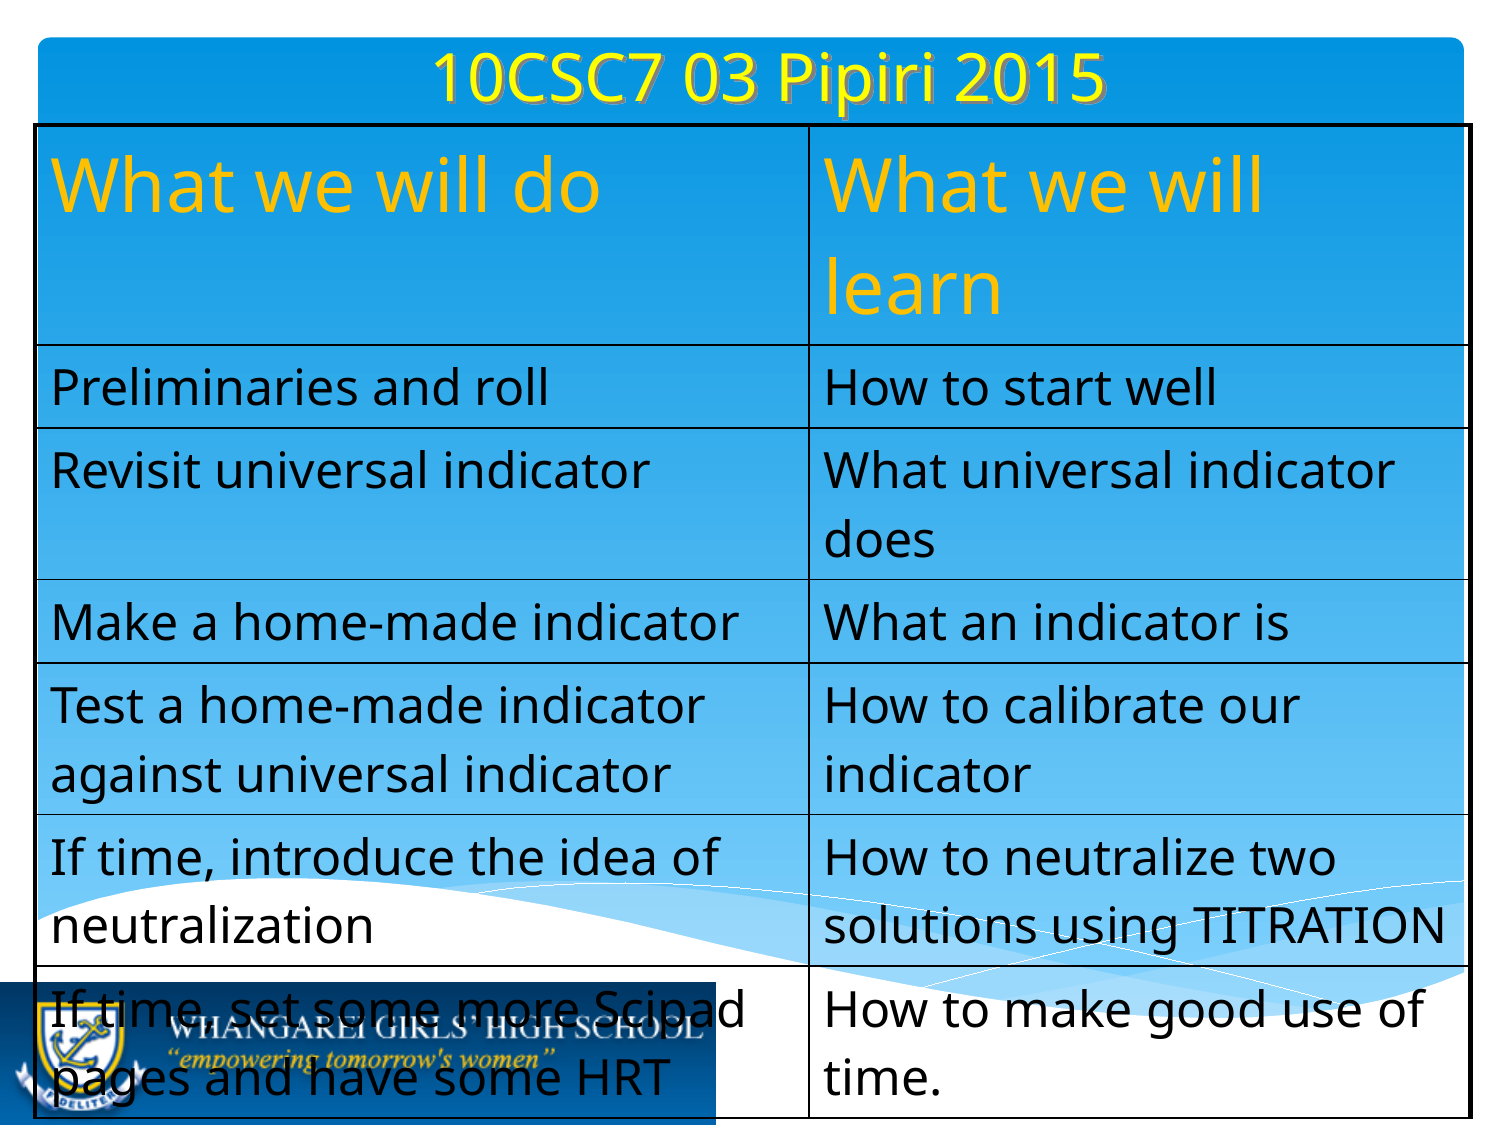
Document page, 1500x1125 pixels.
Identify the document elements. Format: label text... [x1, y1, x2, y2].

table_header What we will learn [810, 127, 1468, 344]
table_cell How to calibrate our indicator [810, 664, 1468, 814]
text_box 10CSC7 03 Pipiri 2015 [162, 24, 1375, 123]
table_cell How to start well [810, 346, 1468, 427]
table_cell Preliminaries and roll [37, 346, 808, 427]
table_cell How to neutralize two solutions using TITRATION [810, 815, 1468, 965]
table_cell If time, introduce the idea of neutralization [37, 815, 808, 965]
table_cell What an indicator is [810, 580, 1468, 662]
picture [0, 982, 716, 1125]
table_cell What universal indicator does [810, 429, 1468, 579]
table_cell Make a home-made indicator [37, 580, 808, 662]
table_header What we will do [37, 127, 808, 344]
table_cell How to make good use of time. [810, 967, 1468, 1117]
table_cell If time, set some more Scipad pages and have some HRT [37, 967, 808, 1117]
table_cell Revisit universal indicator [37, 429, 808, 579]
table_cell Test a home-made indicator against universal indicator [37, 664, 808, 814]
